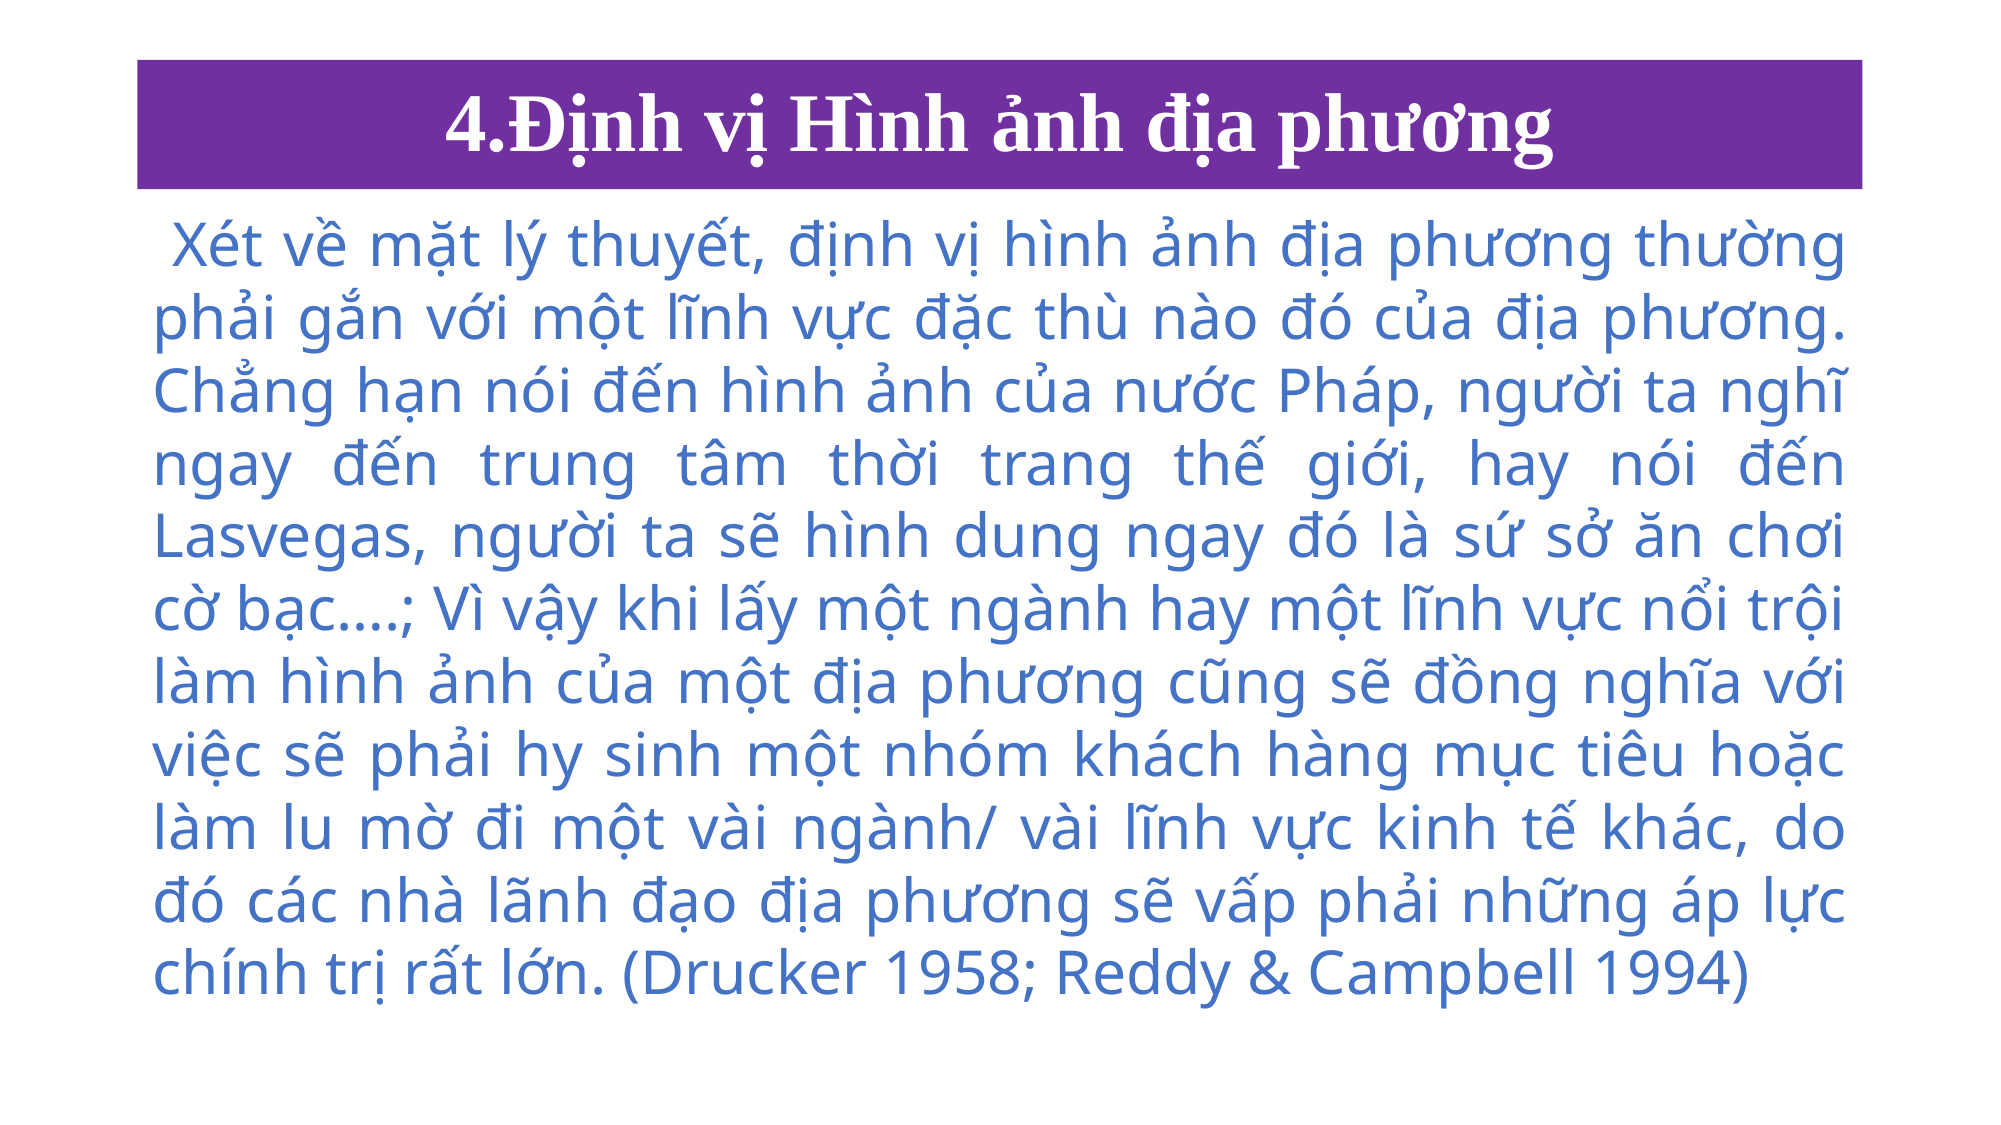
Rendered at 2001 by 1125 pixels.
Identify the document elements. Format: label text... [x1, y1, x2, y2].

title 4.Định vị Hình ảnh địa phương [137, 59, 1863, 190]
list Xét về mặt lý thuyết, định vị hình ảnh địa phương thường phải gắn với một lĩnh vực đặc thù nào đó của địa phương. Chẳng hạn nói đến hình ảnh của nước Pháp, người ta nghĩ ngay đến trung tâm thời trang thế giới, hay nói đến Lasvegas, người ta sẽ hình dung ngay đó là sứ sở ăn chơi cờ bạc….; Vì vậy khi lấy một ngành hay một lĩnh vực nổi trội làm hình ảnh của một địa phương cũng sẽ đồng nghĩa với việc sẽ phải hy sinh một nhóm khách hàng mục tiêu hoặc làm lu mờ đi một vài ngành/ vài lĩnh vực kinh tế khác, do đó các nhà lãnh đạo địa phương sẽ vấp phải những áp lực chính trị rất lớn. (Drucker 1958; Reddy & Campbell 1994) [137, 198, 1863, 1076]
